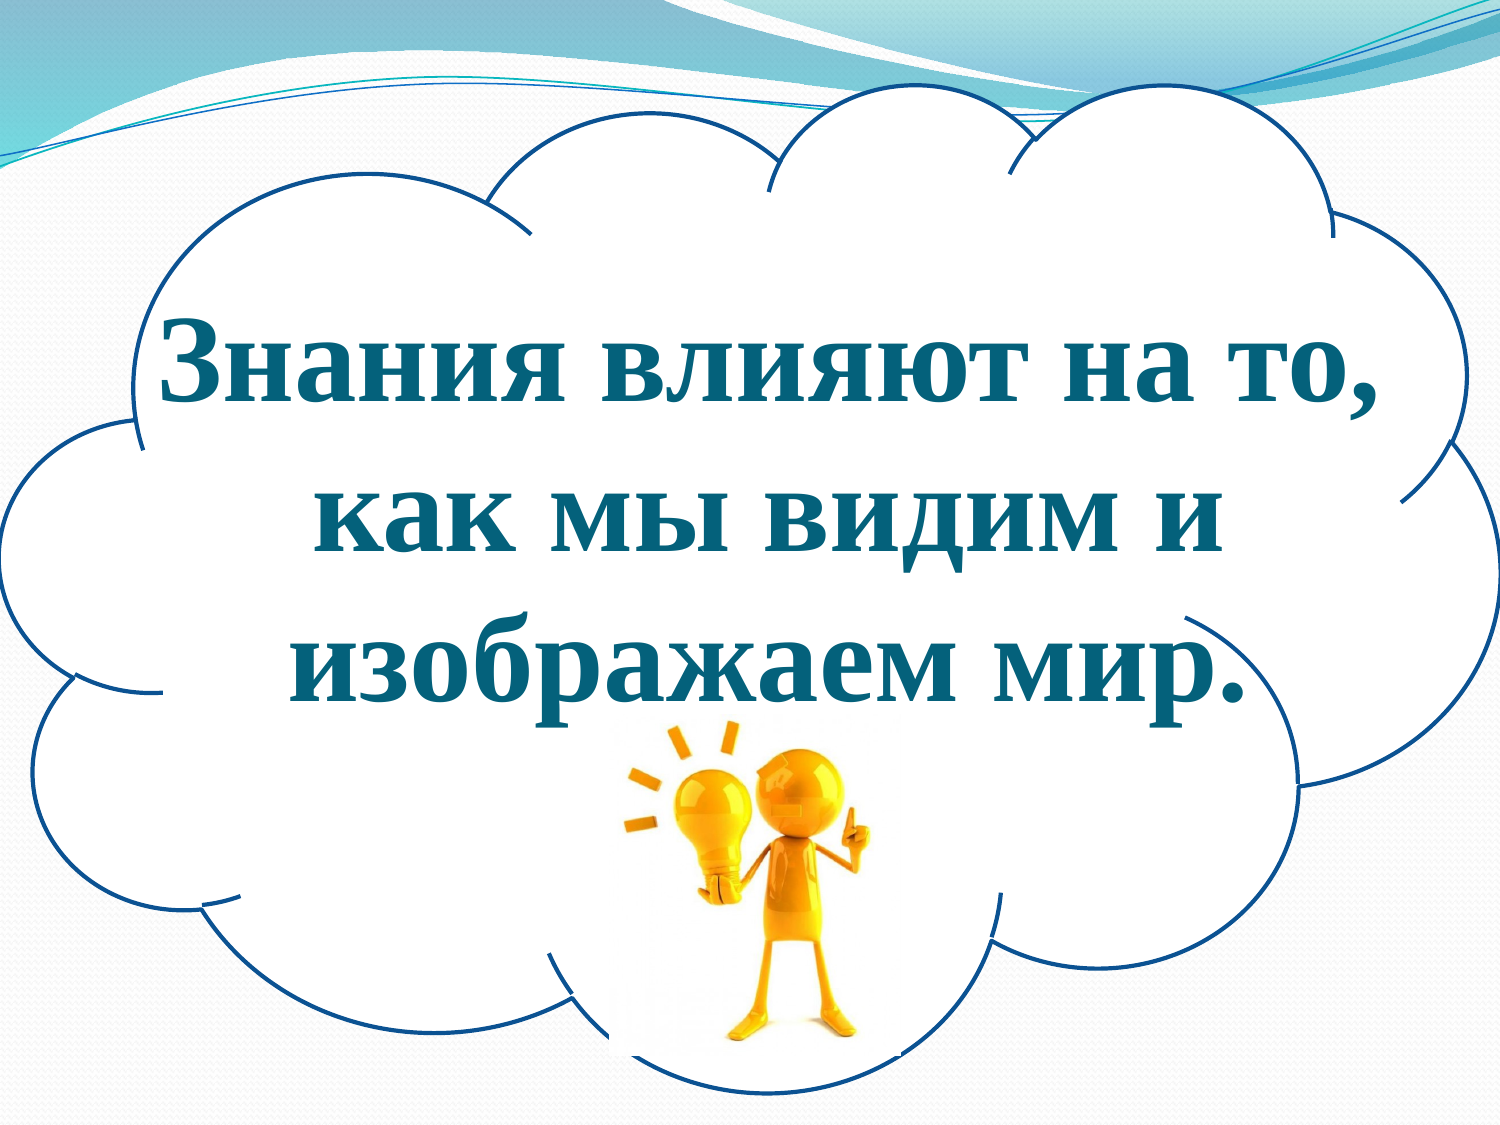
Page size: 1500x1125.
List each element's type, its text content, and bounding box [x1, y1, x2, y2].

text_box [0, 289, 1500, 1053]
picture [609, 714, 902, 1056]
text_box [653, 1069, 881, 1096]
text_box Знания влияют на то, как мы видим и изображаем мир. [93, 269, 1444, 457]
text_box [170, 83, 1429, 269]
